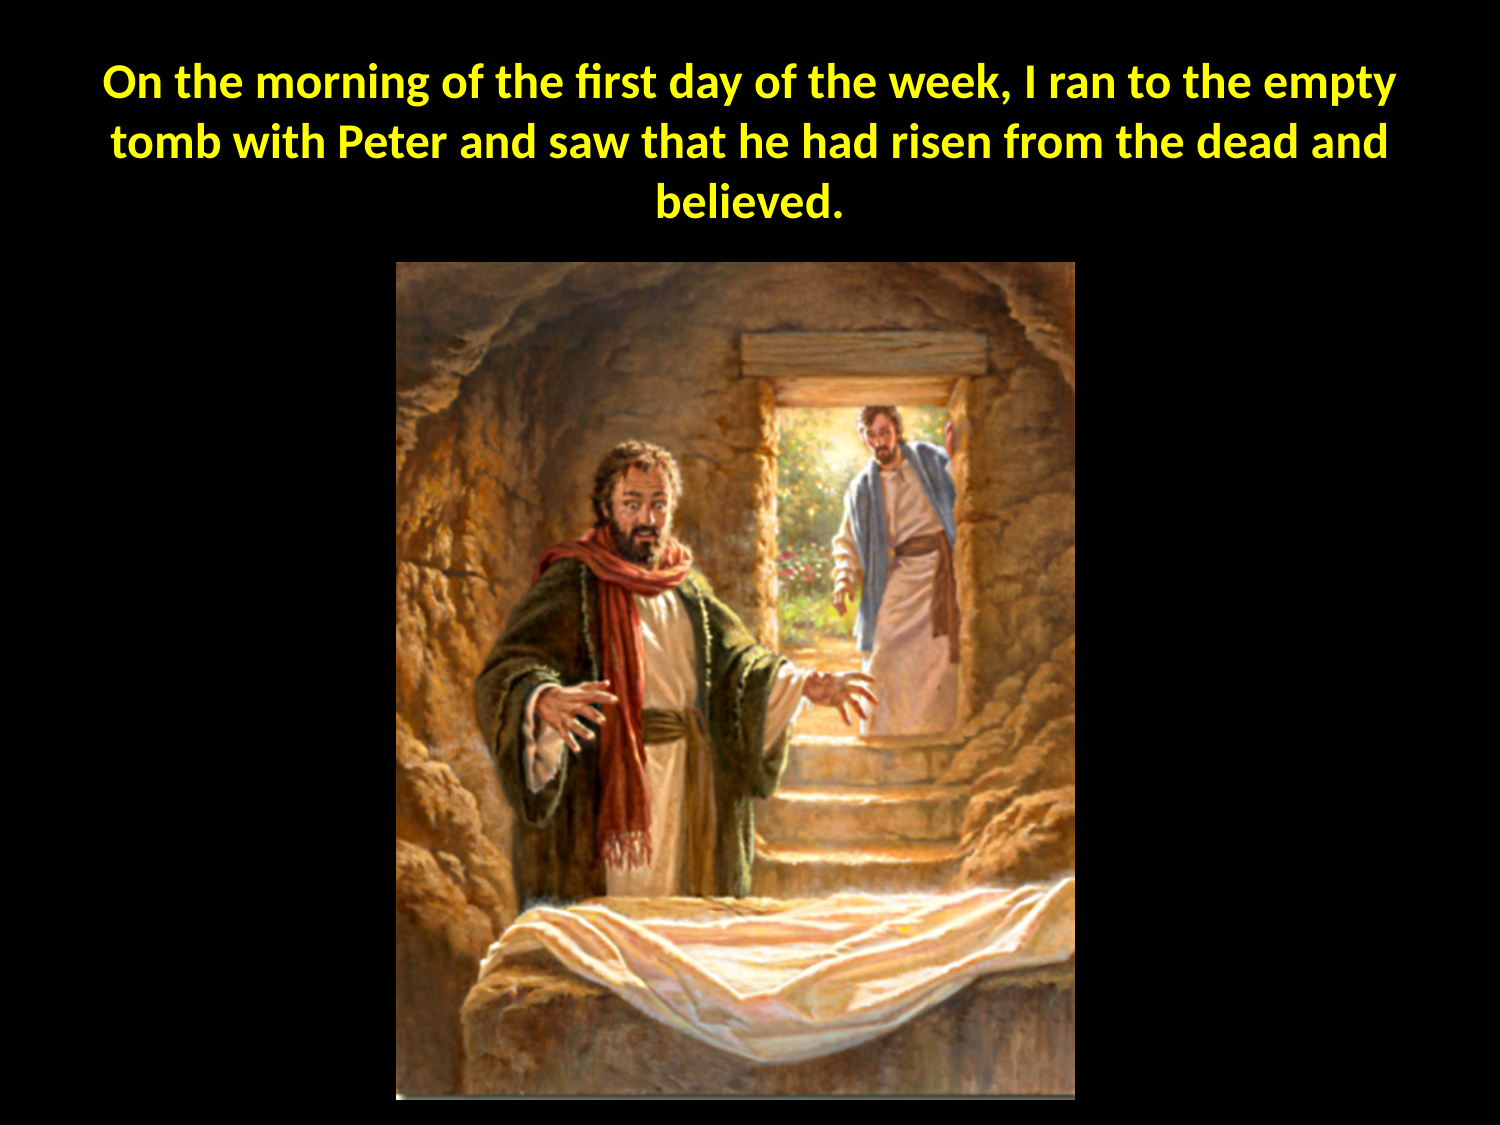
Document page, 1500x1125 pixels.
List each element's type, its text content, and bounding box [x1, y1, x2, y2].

title On the morning of the first day of the week, I ran to the empty tomb with Peter and saw that he had risen from the dead and believed. [75, 75, 1425, 263]
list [395, 262, 1076, 1101]
